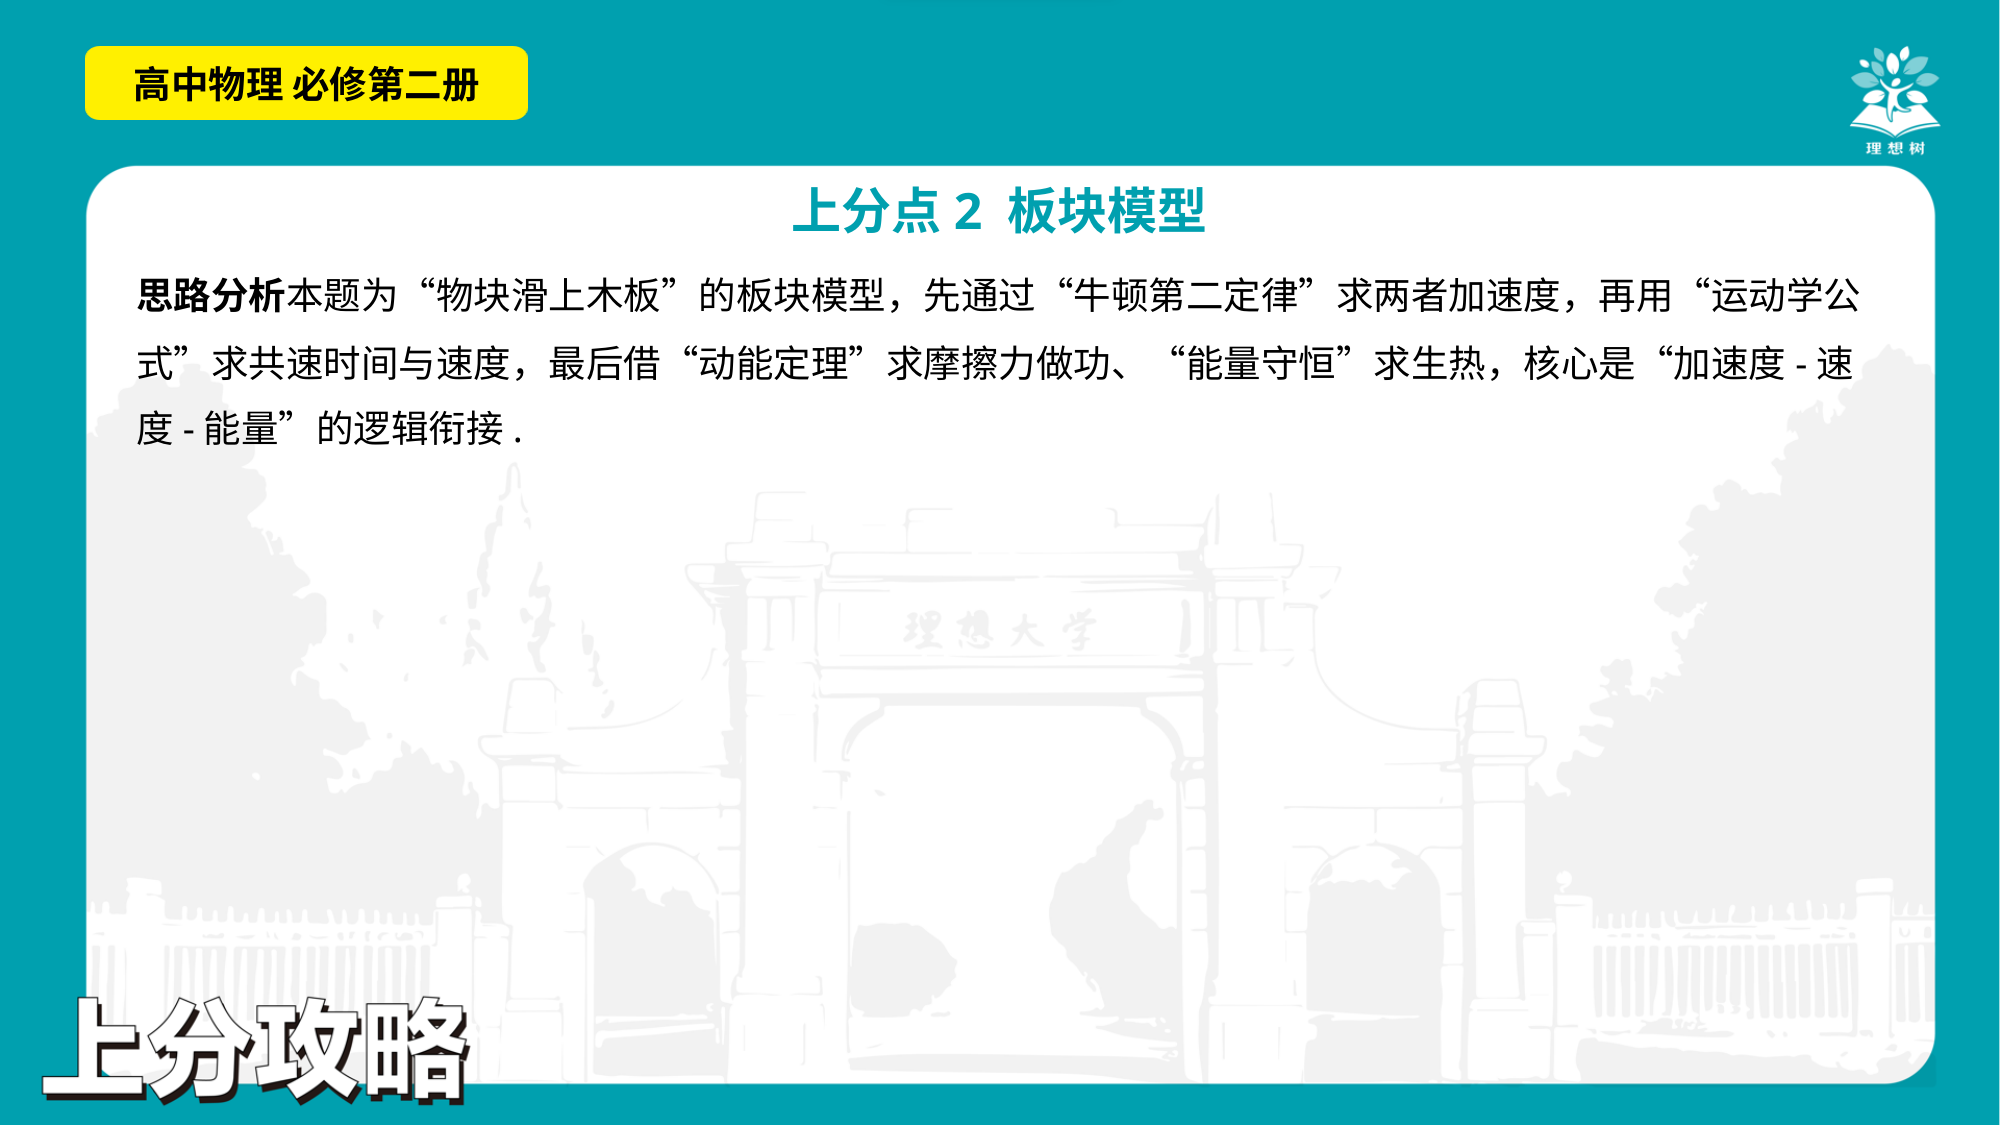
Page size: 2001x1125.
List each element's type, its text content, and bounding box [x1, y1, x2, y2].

picture [0, 0, 2000, 1125]
text_box 思路分析本题为“物块滑上木板”的板块模型，先通过“牛顿第二定律”求两者加速度，再用“运动学公 式”求共速时间与速度，最后借“动能定理”求摩擦力做功、“能量守恒”求生热，核心是“加速度-速 度-能量”的逻辑衔接. [136, 247, 1865, 444]
